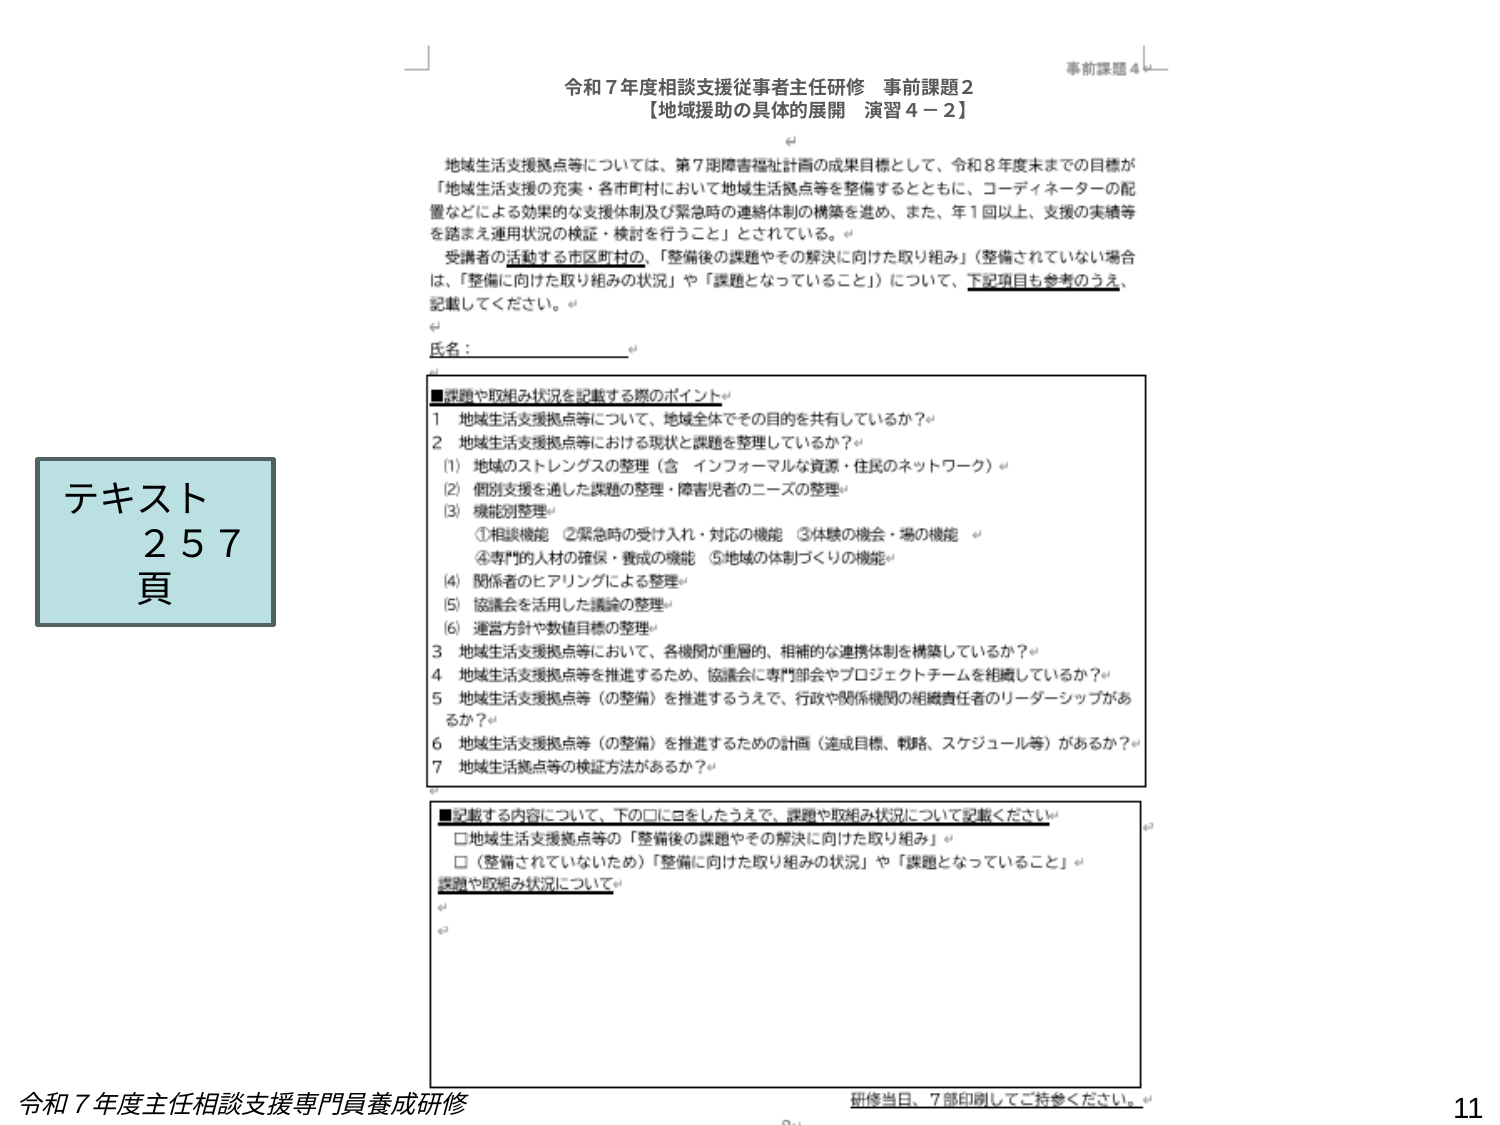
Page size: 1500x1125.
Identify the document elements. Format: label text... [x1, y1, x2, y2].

slide_number 11 [1221, 1081, 1499, 1125]
footer 令和７年度主任相談支援専門員養成研修 [1, 1080, 347, 1125]
picture [353, 0, 1217, 1125]
text_box テキスト ２５７頁 [35, 457, 276, 627]
